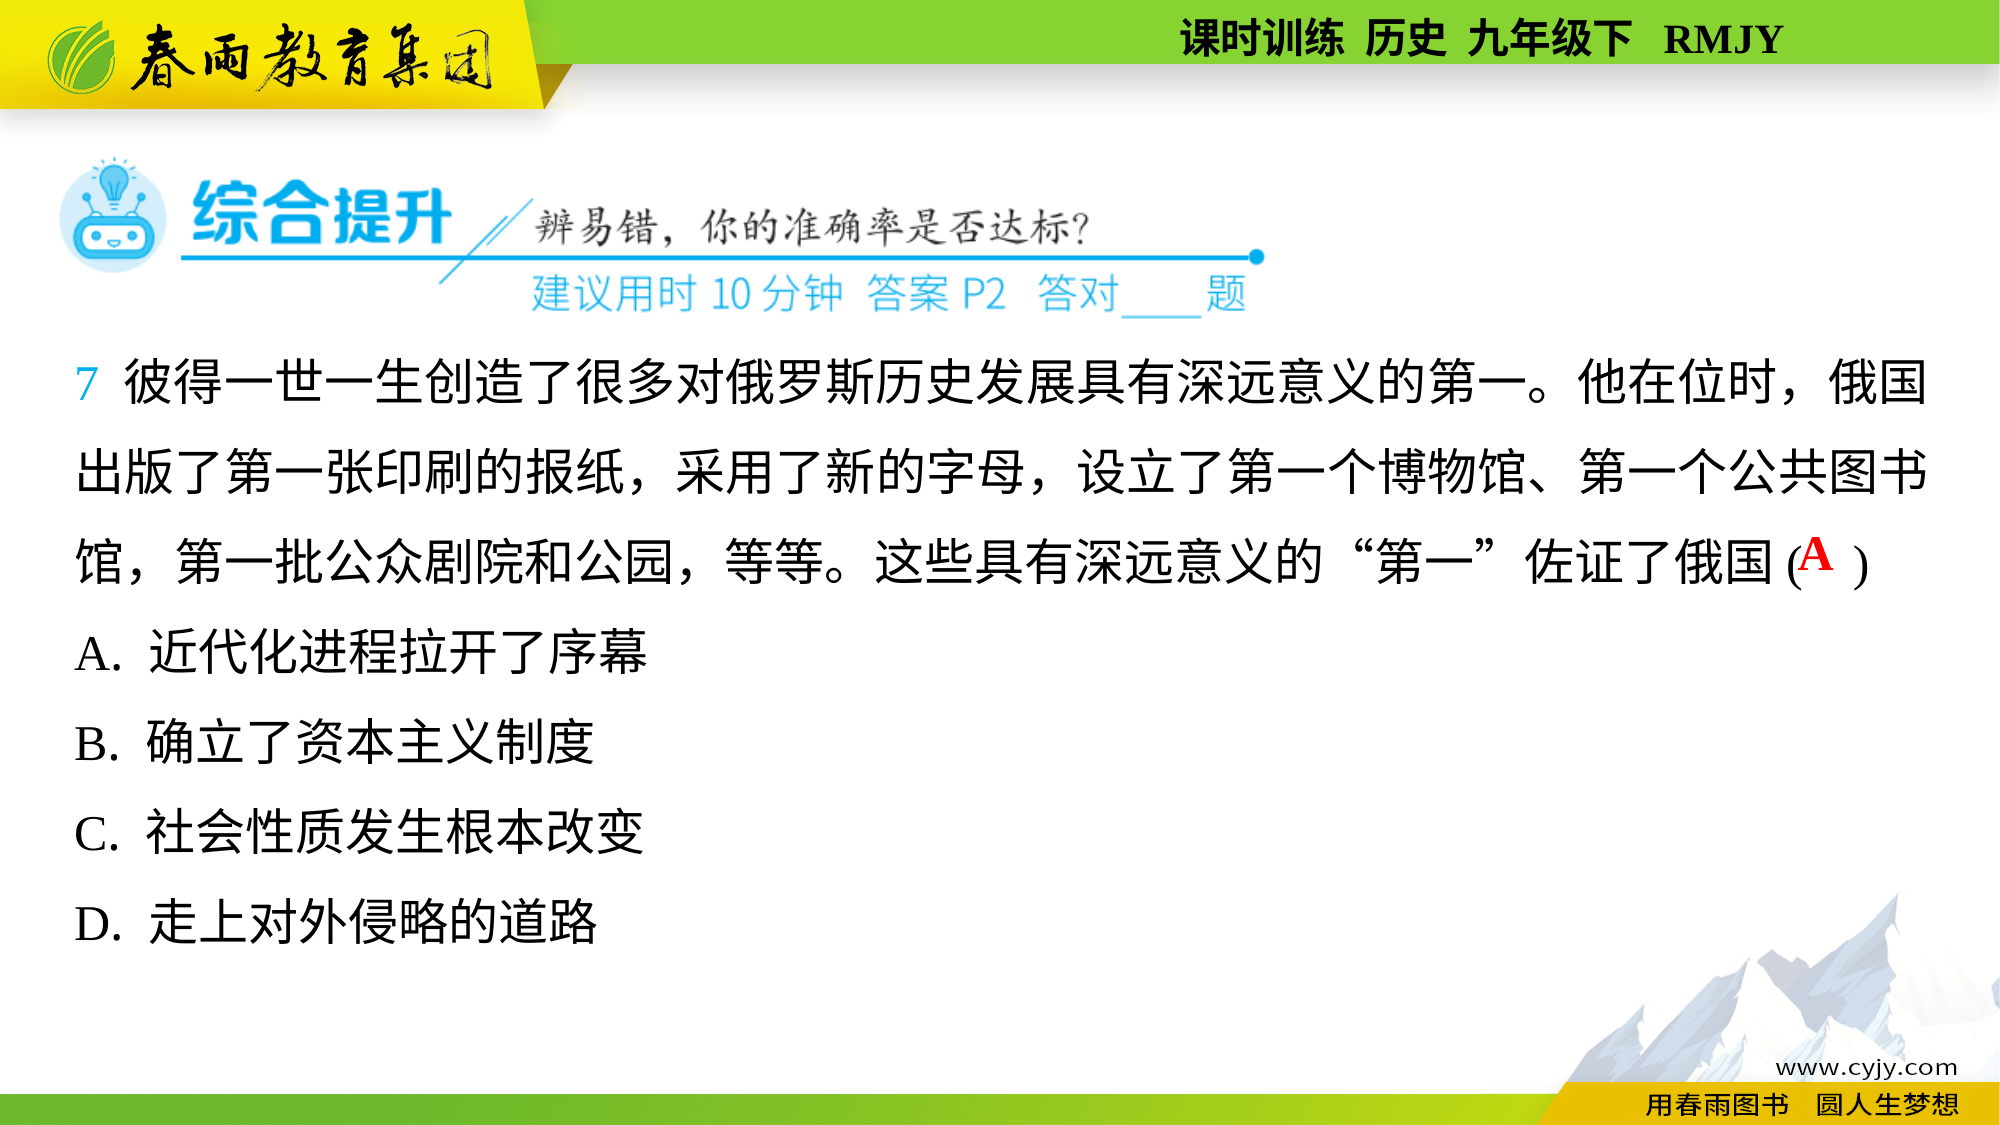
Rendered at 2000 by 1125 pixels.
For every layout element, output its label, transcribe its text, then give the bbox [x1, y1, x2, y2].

list 7 彼得一世一生创造了很多对俄罗斯历史发展具有深远意义的第一。他在位时，俄国出版了第一张印刷的报纸，采用了新的字母，设立了第一个博物馆、第一个公共图书馆，第一批公众剧院和公园，等等。这些具有深远意义的“第一”佐证了俄国( ) A. 近代化进程拉开了序幕 B. 确立了资本主义制度 C. 社会性质发生根本改变 D. 走上对外侵略的道路 [59, 312, 1944, 965]
picture [0, 0, 2000, 1125]
text_box A [1782, 513, 1849, 589]
